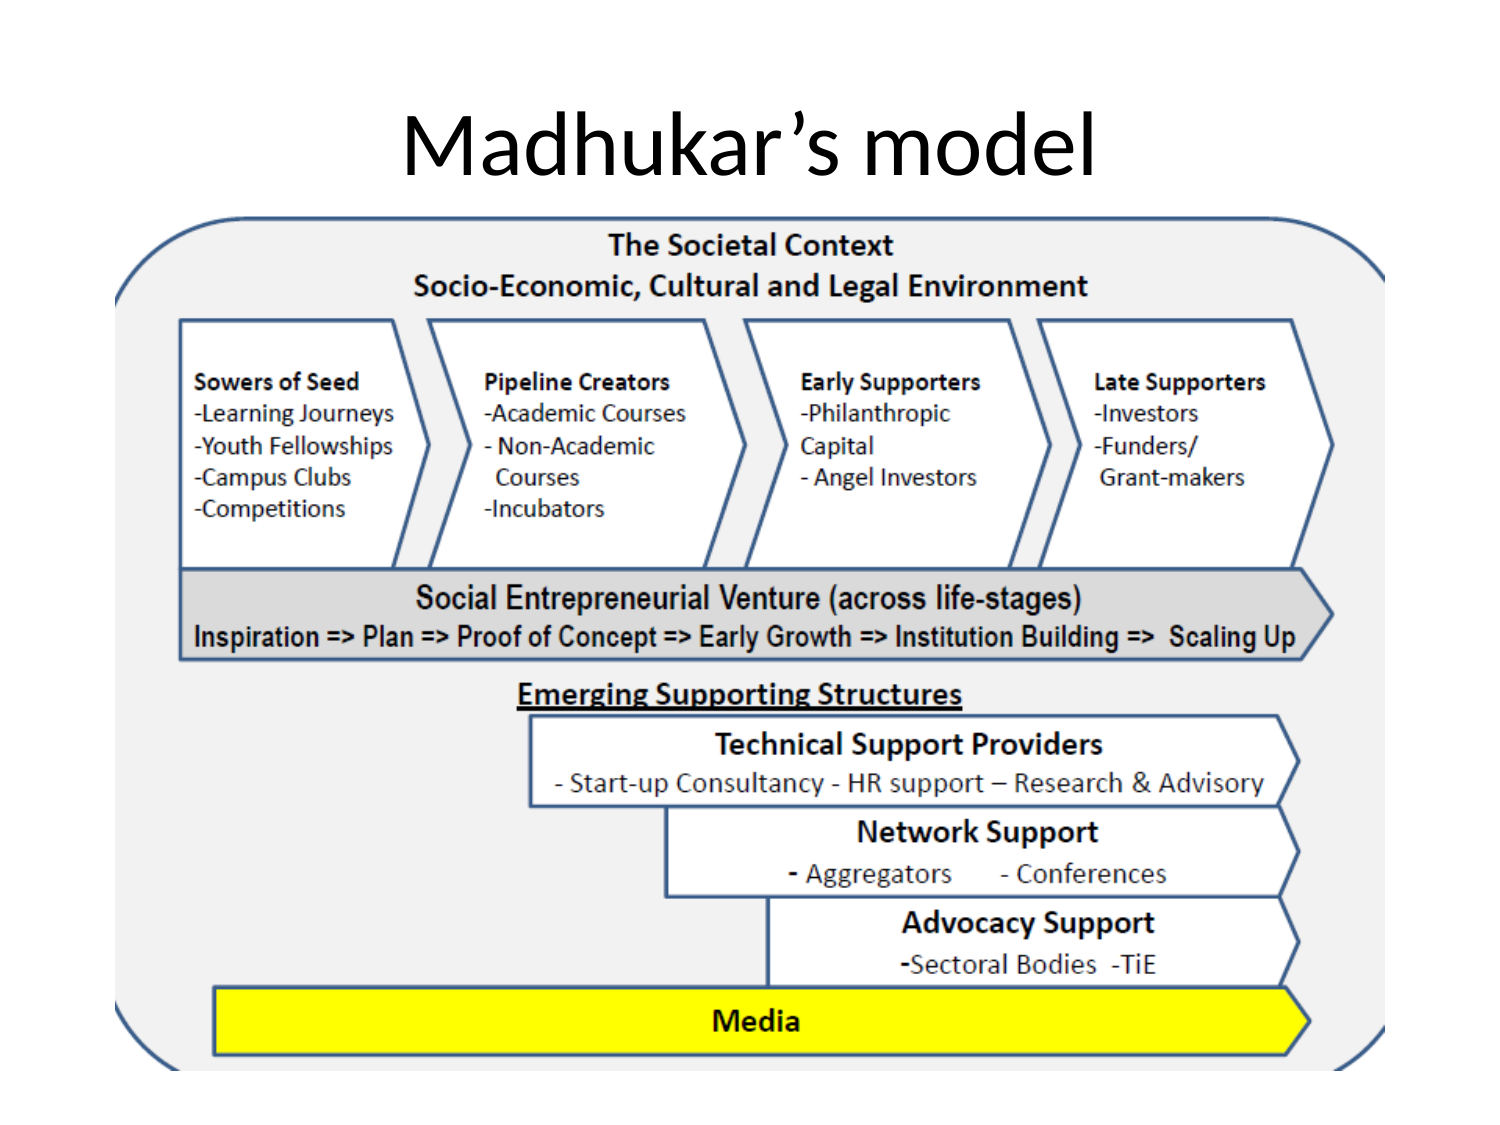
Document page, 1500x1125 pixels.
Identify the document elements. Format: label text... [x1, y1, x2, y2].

picture [115, 209, 1385, 1071]
title Madhukar’s model [75, 45, 1425, 233]
